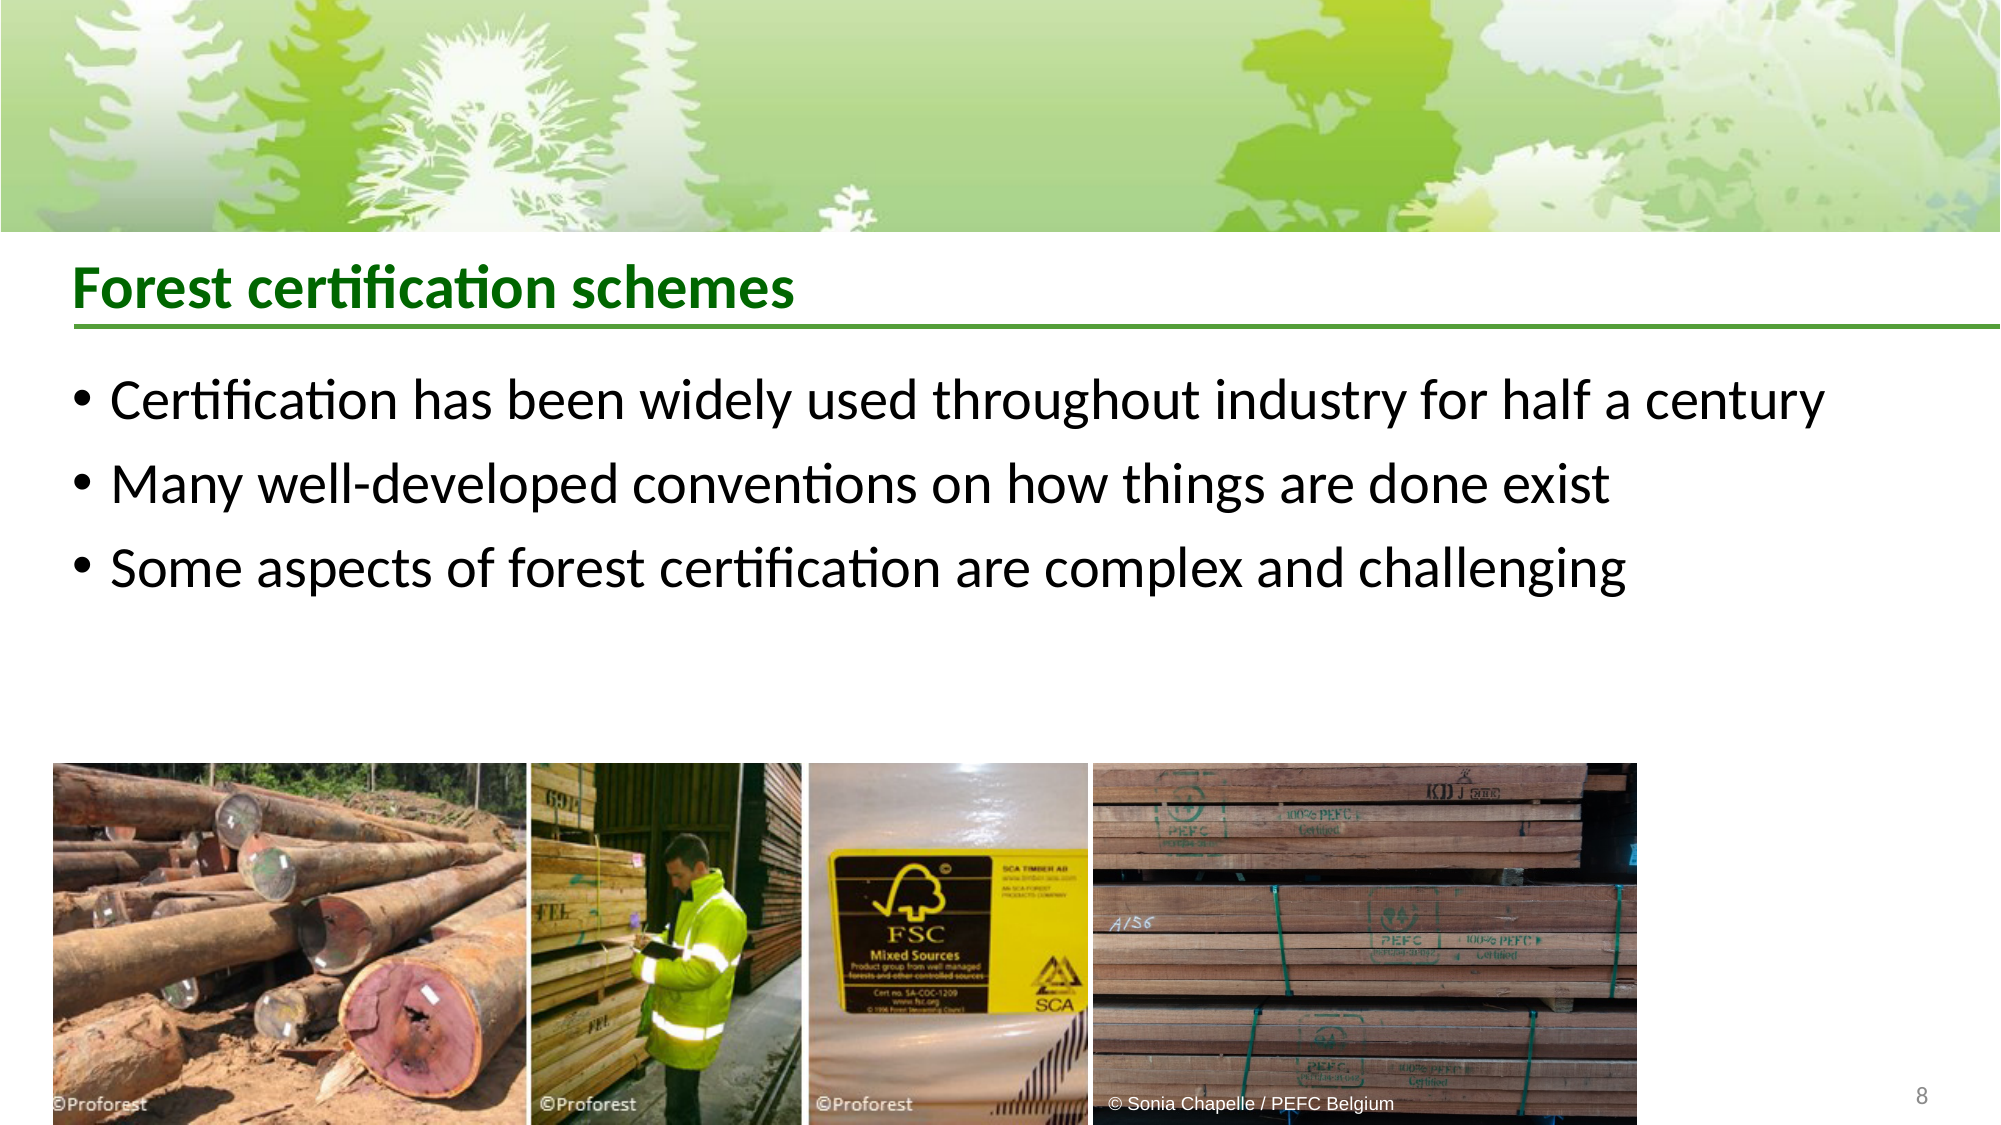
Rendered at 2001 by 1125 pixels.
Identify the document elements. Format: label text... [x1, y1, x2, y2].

picture [0, 0, 2000, 232]
list Certification has been widely used throughout industry for half a century Many well-developed conventions on how things are done exist Some aspects of forest certification are complex and challenging [57, 362, 1868, 847]
slide_number 8 [1637, 1065, 1944, 1125]
title Forest certification schemes [57, 194, 1408, 362]
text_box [53, 763, 1637, 1125]
